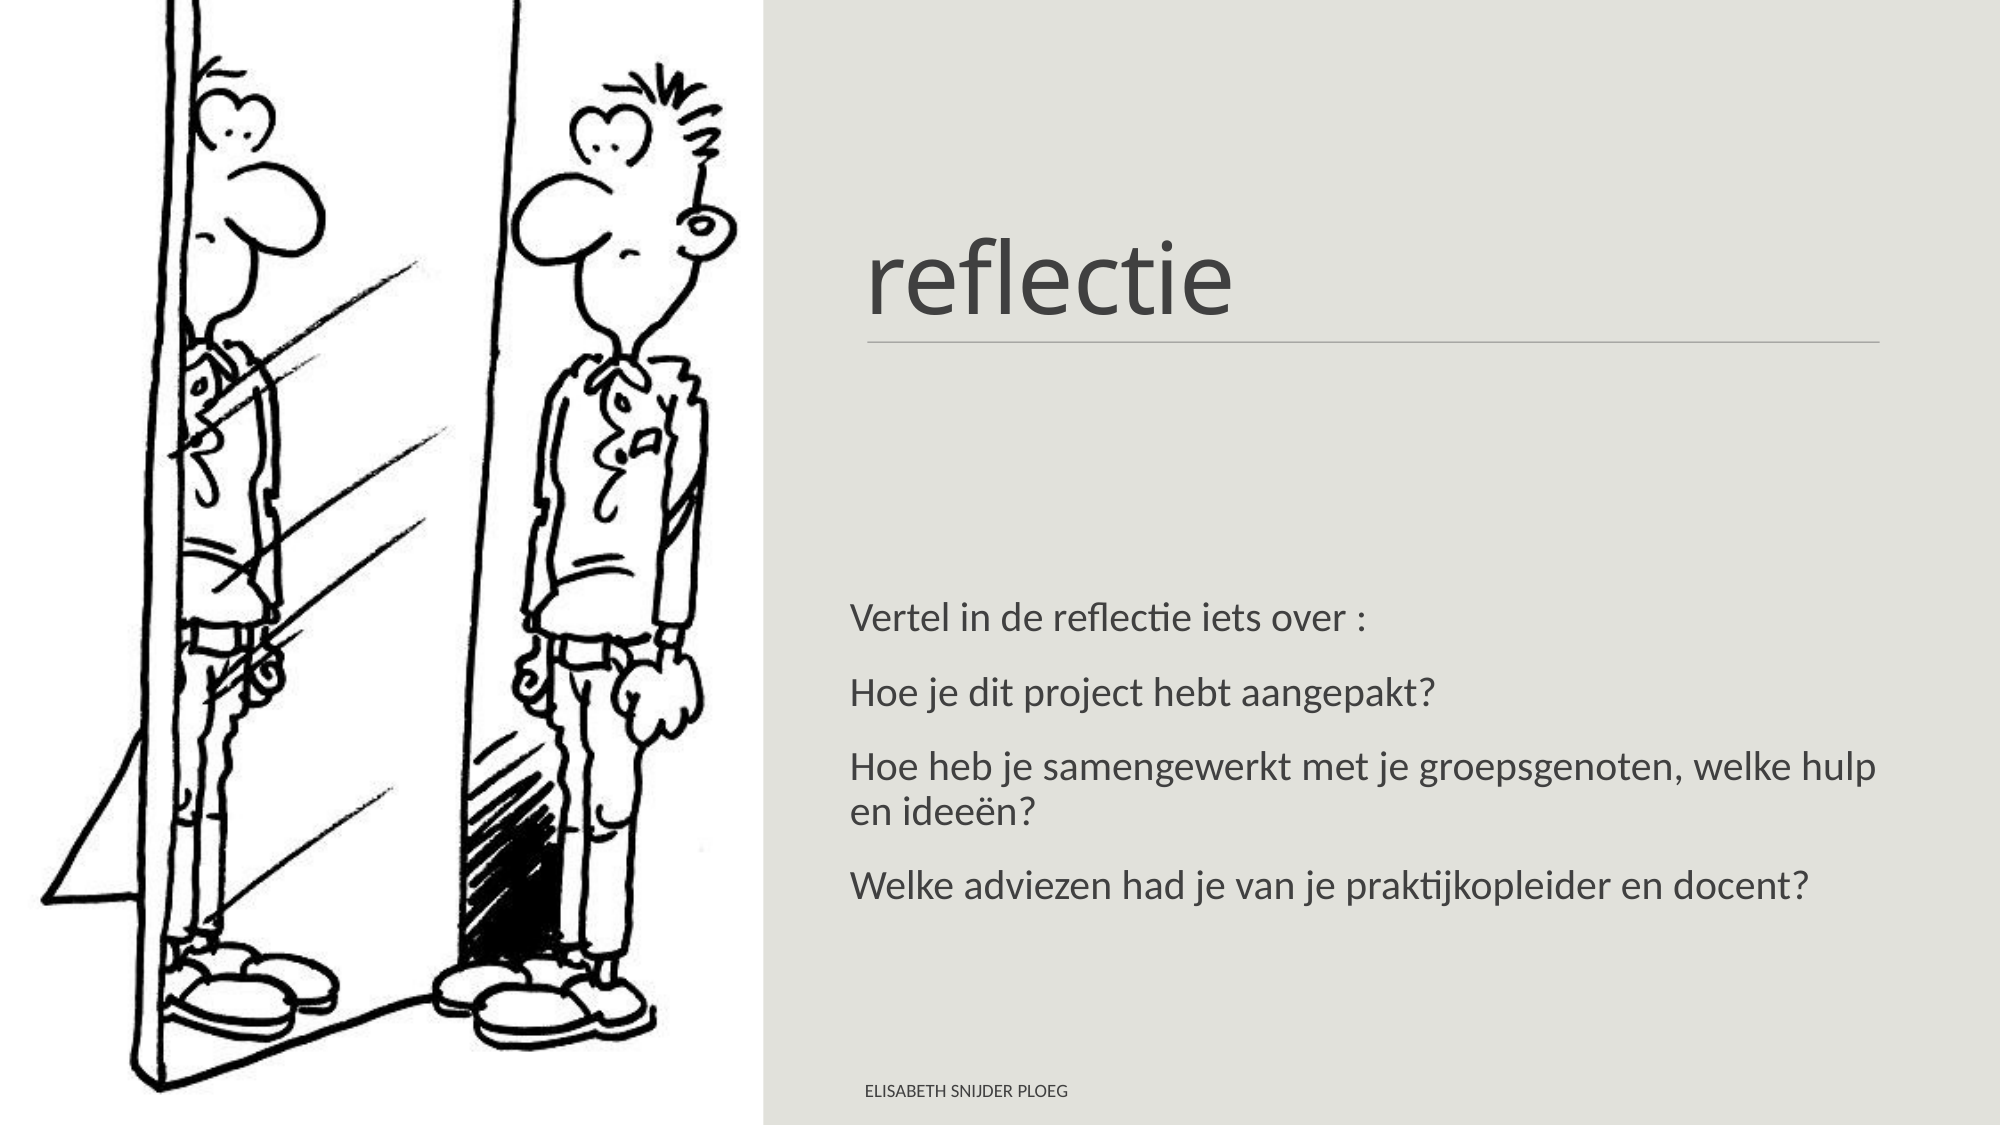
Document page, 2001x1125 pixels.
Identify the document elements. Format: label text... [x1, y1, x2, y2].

title reflectie [849, 104, 1895, 343]
footer Elisabeth Snijder Ploeg [849, 1059, 1464, 1120]
list Vertel in de reflectie iets over : Hoe je dit project hebt aangepakt? Hoe heb je samengewerkt met je groepsgenoten, welke hulp en ideeën? Welke adviezen had je van je praktijkopleider en docent? [849, 360, 1895, 963]
picture [0, 0, 764, 1125]
text_box [772, 1040, 2000, 1125]
text_box [771, 0, 2000, 1040]
